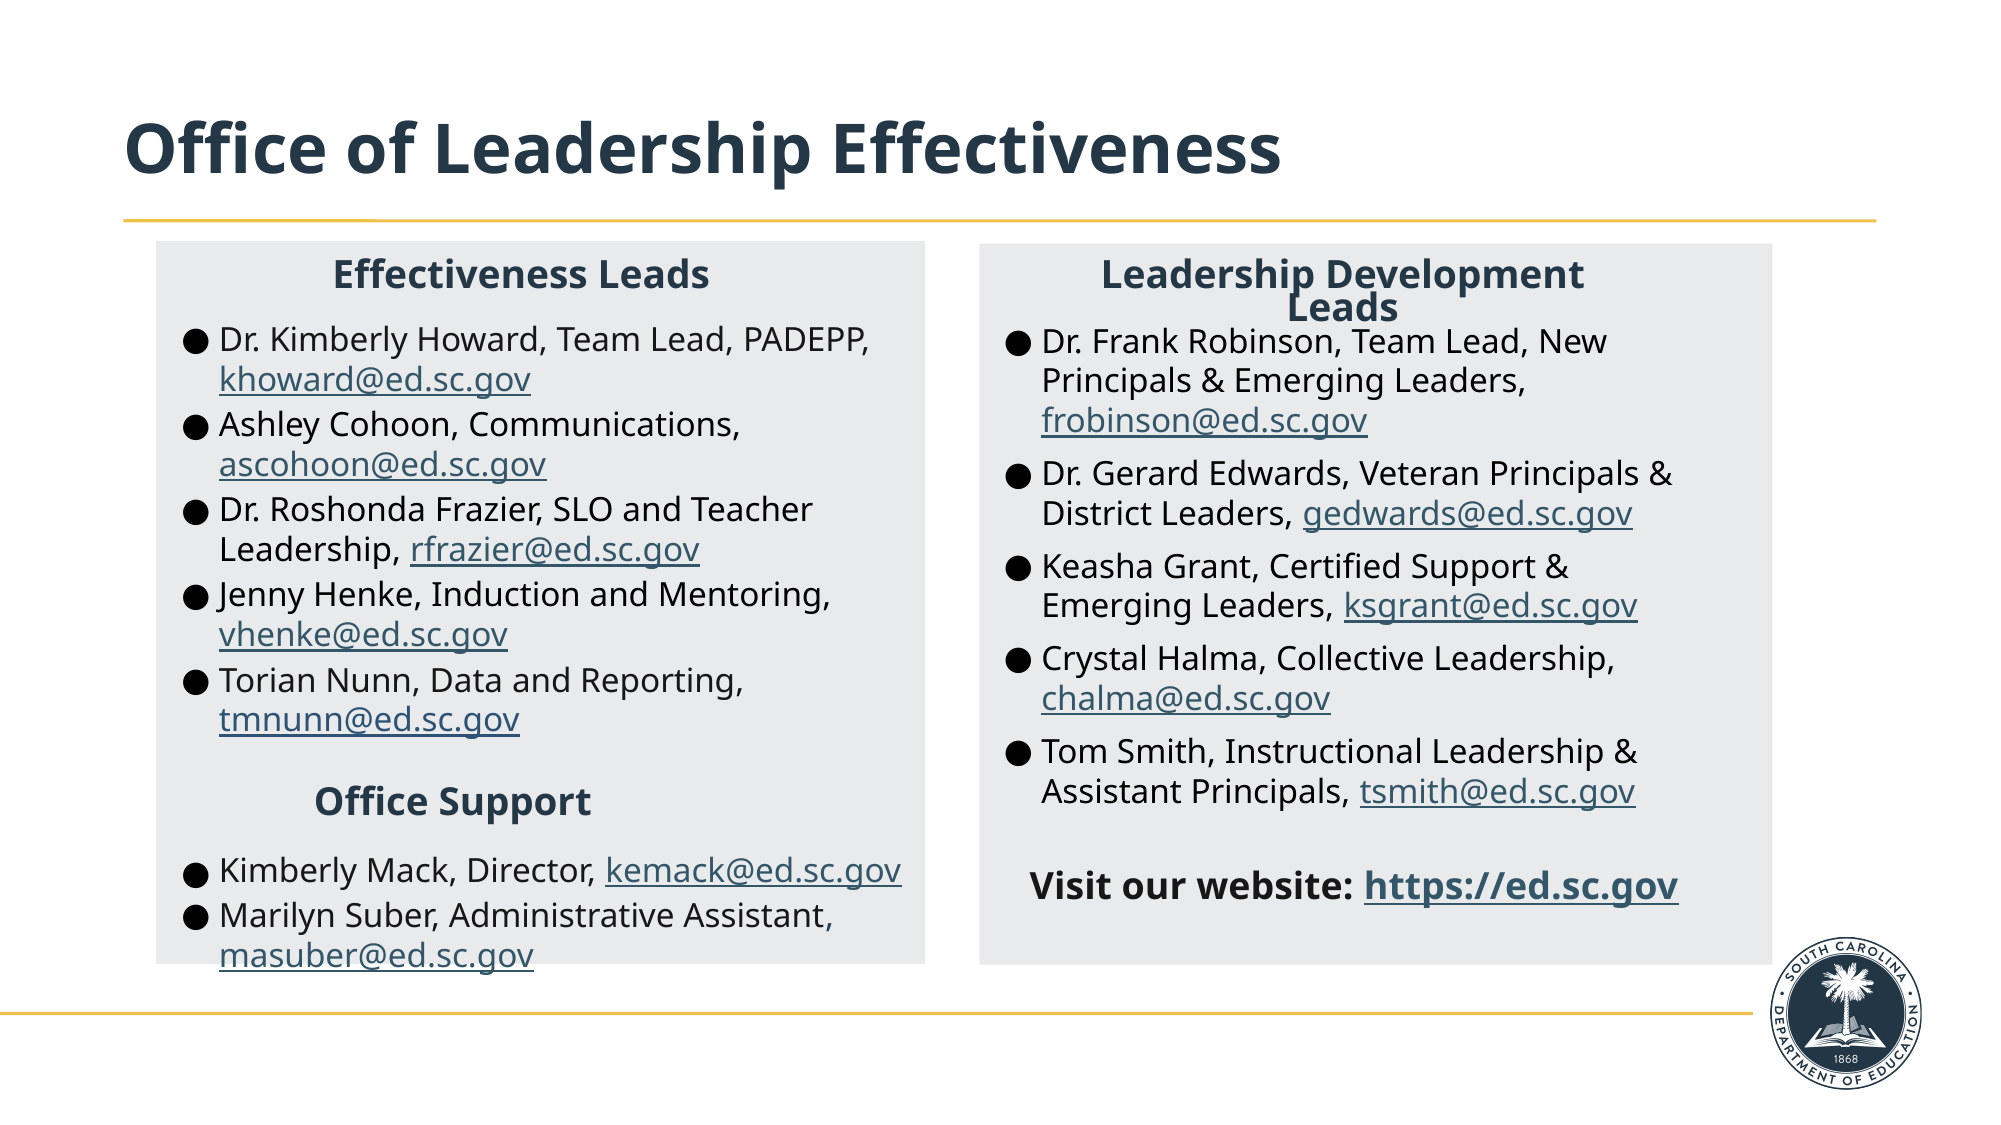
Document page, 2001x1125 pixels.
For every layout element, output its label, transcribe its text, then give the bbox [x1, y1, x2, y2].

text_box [155, 188, 926, 965]
text_box [1770, 937, 1922, 1090]
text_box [979, 209, 1773, 965]
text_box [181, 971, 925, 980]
title Office of Leadership Effectiveness [123, 117, 2000, 306]
